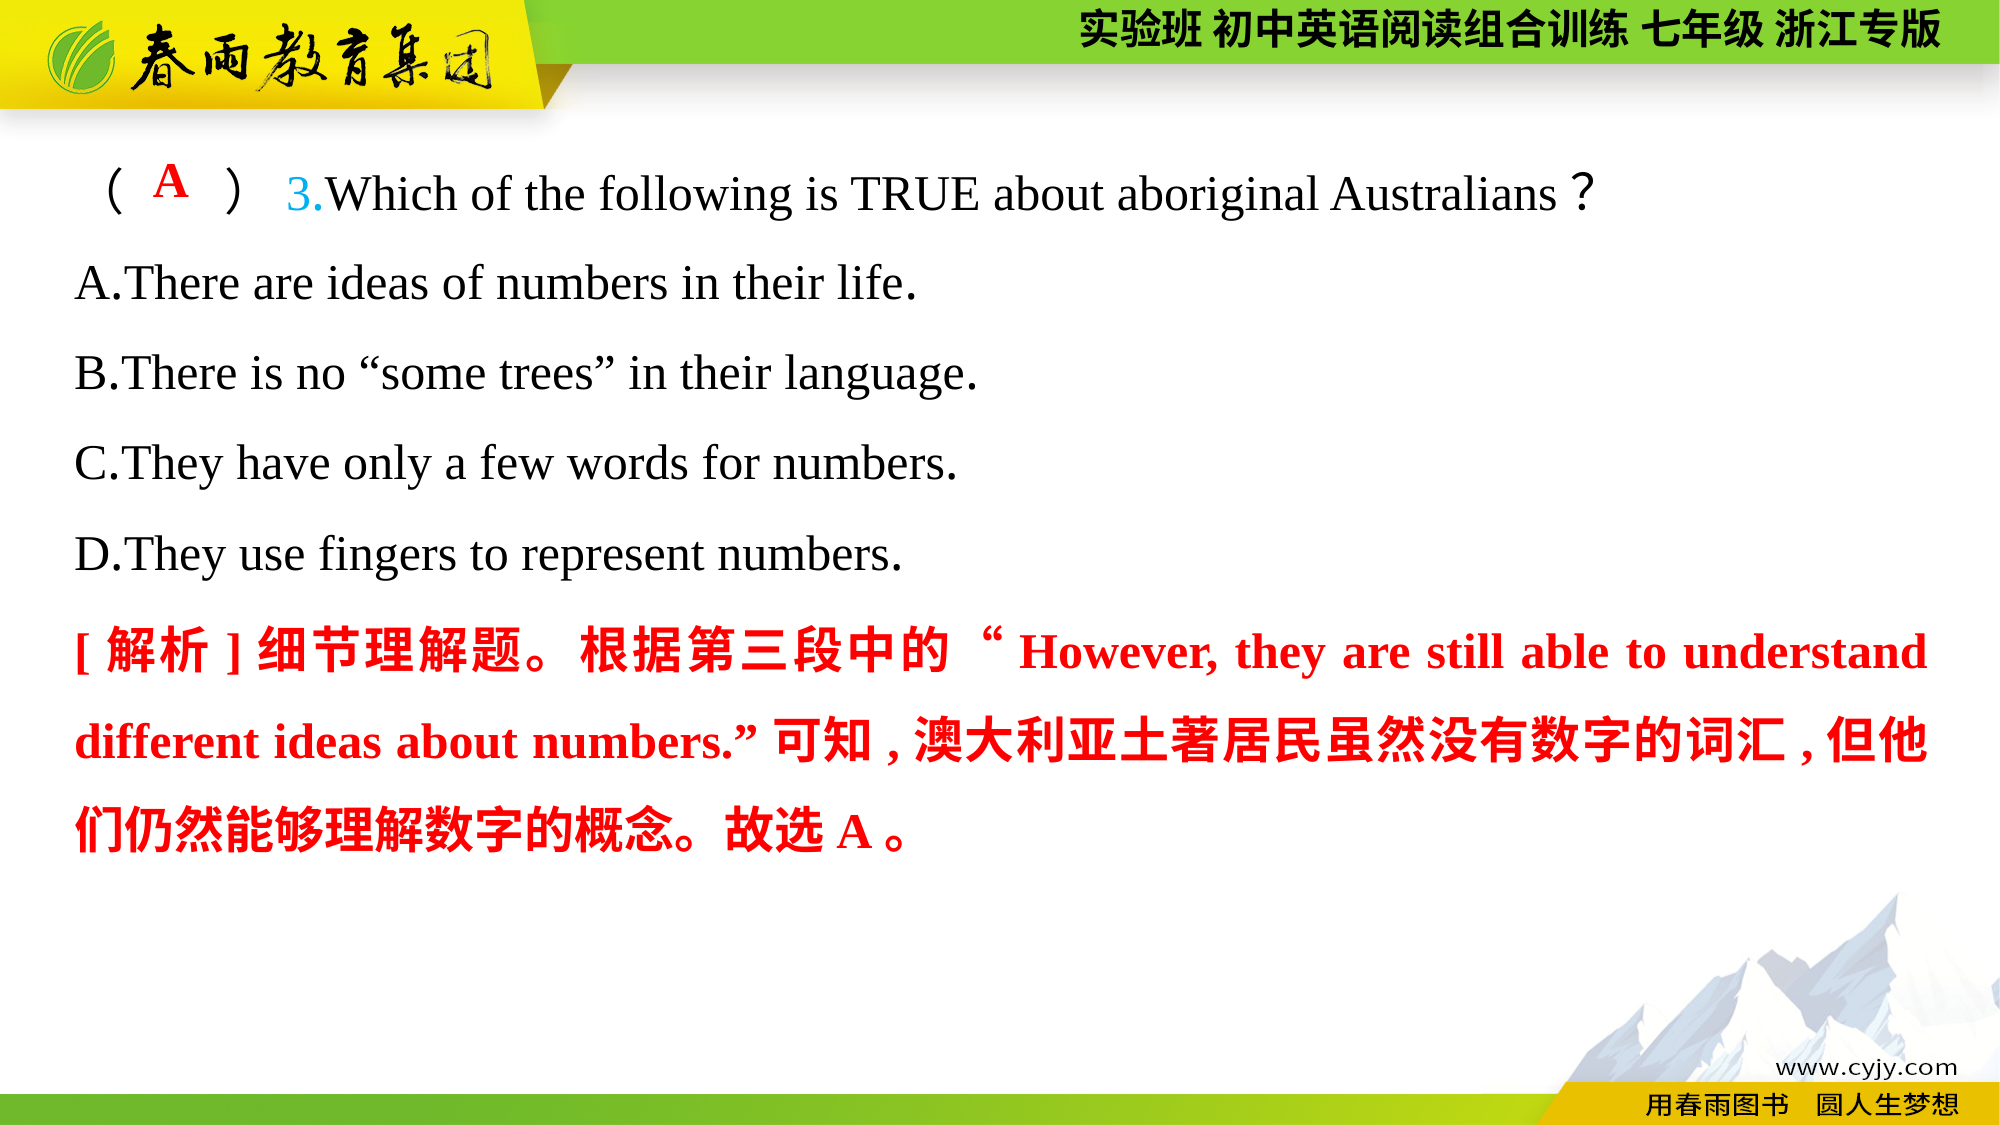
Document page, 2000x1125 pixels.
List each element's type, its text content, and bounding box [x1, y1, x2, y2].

picture [0, 0, 2000, 1125]
list （ ）3.Which of the following is TRUE about aboriginal Australians？ A.There are ideas of numbers in their life. B.There is no “some trees” in their language. C.They have only a few words for numbers. D.They use fingers to represent numbers. [59, 122, 1944, 581]
text_box [解析]细节理解题。根据第三段中的“However, they are still able to understand different ideas about numbers.”可知,澳大利亚土著居民虽然没有数字的词汇,但他们仍然能够理解数字的概念。故选A。 [59, 581, 1944, 867]
text_box A [138, 140, 204, 215]
